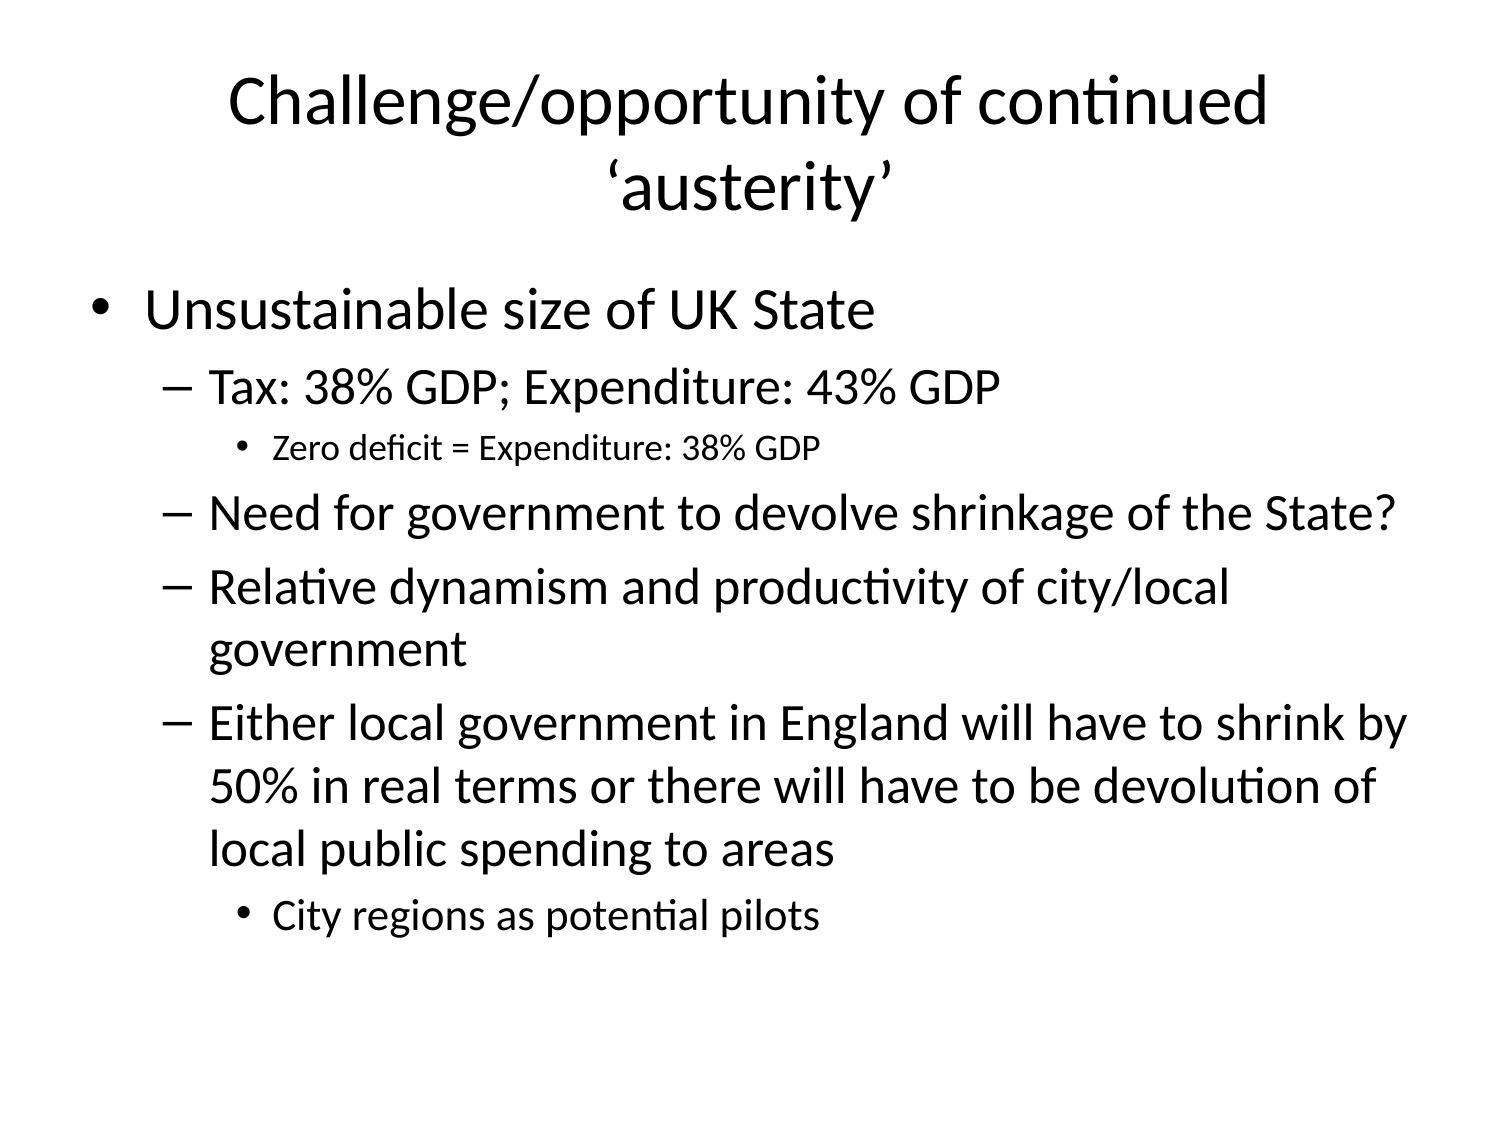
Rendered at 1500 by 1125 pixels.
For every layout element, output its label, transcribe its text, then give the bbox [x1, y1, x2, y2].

list Unsustainable size of UK State Tax: 38% GDP; Expenditure: 43% GDP Zero deficit = Expenditure: 38% GDP Need for government to devolve shrinkage of the State? Relative dynamism and productivity of city/local government Either local government in England will have to shrink by 50% in real terms or there will have to be devolution of local public spending to areas City regions as potential pilots [75, 262, 1425, 1005]
title Challenge/opportunity of continued ‘austerity’ [75, 45, 1425, 233]
